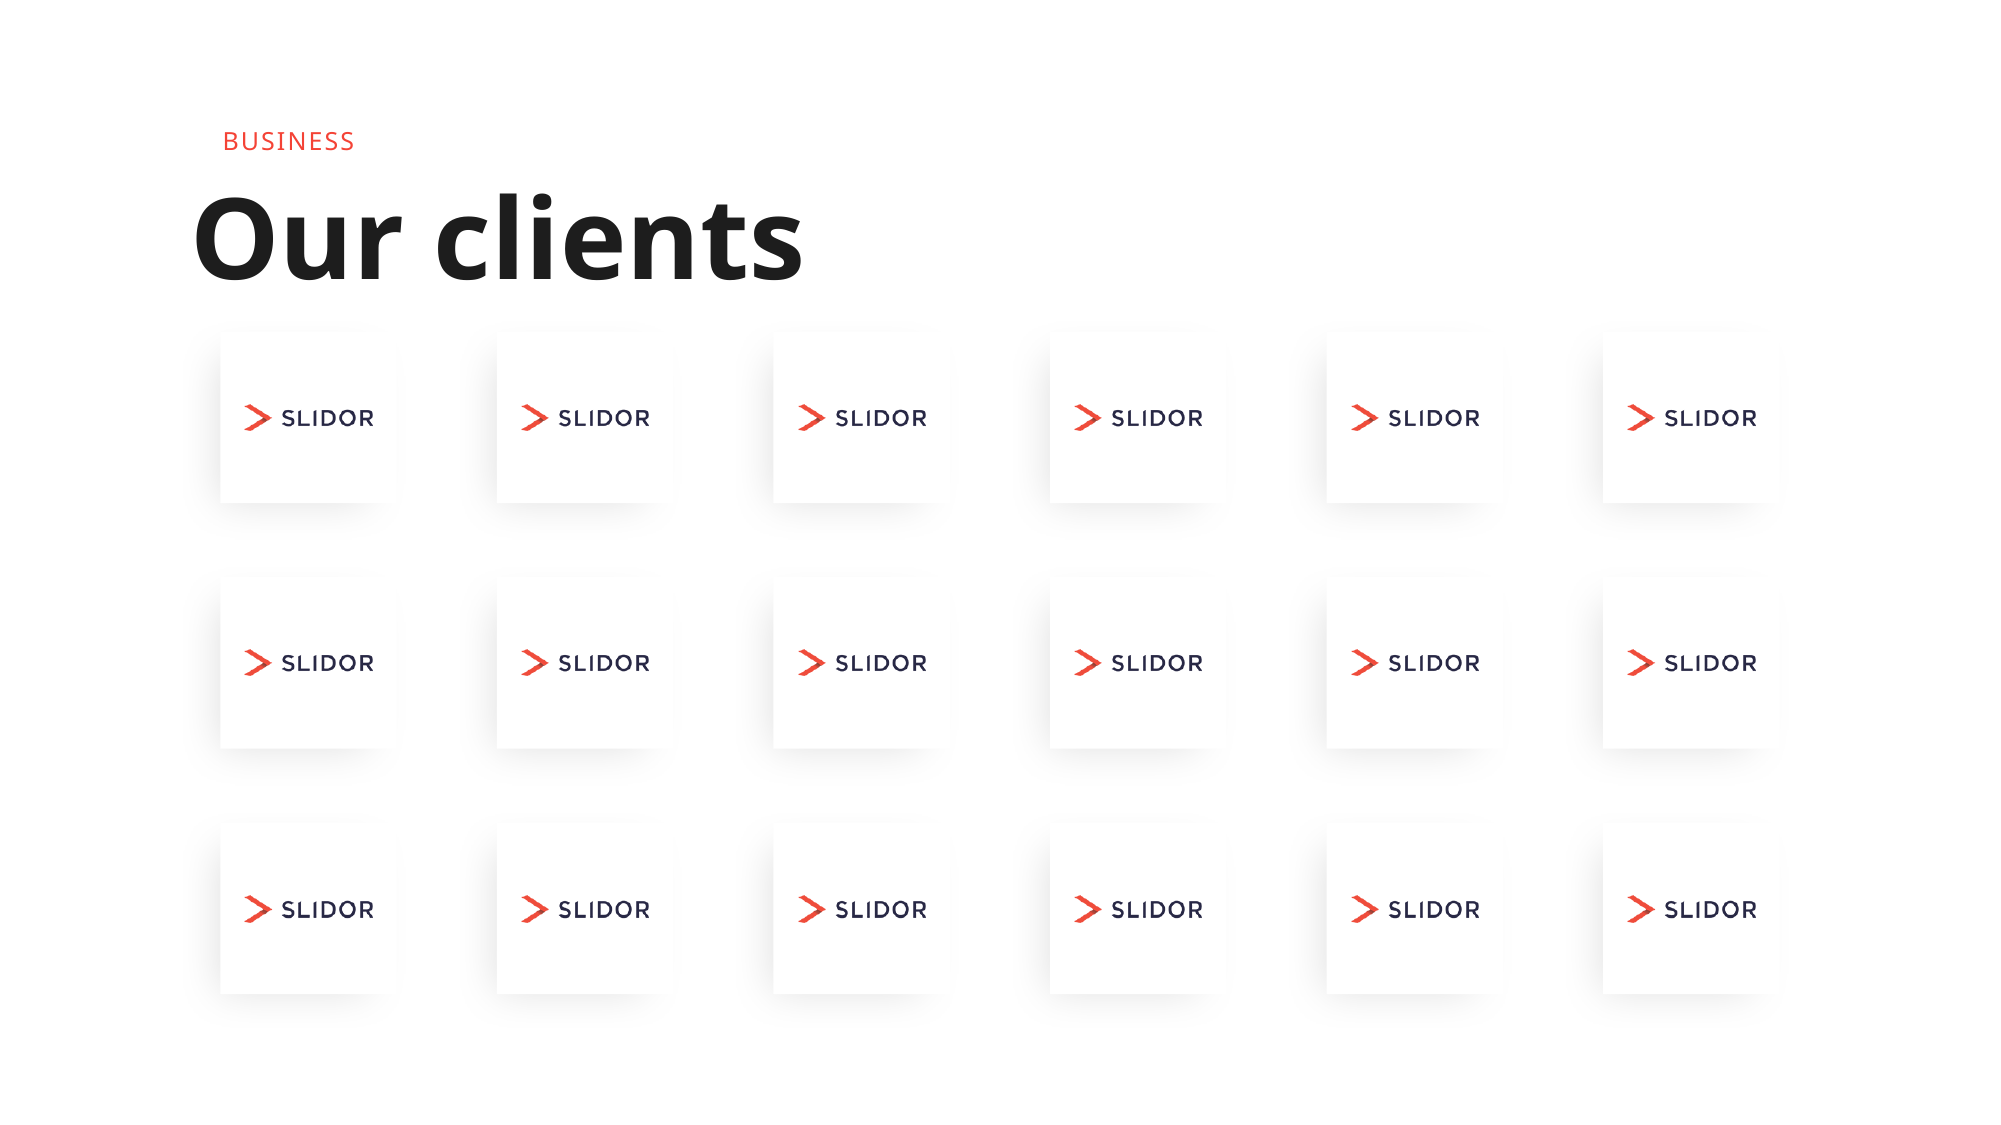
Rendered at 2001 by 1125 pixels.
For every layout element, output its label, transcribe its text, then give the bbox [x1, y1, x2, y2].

text_box [1602, 331, 1781, 504]
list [798, 404, 926, 431]
text_box [1049, 331, 1227, 504]
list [1074, 404, 1202, 431]
text_box [496, 576, 674, 750]
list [1351, 404, 1479, 431]
text_box [772, 576, 951, 750]
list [244, 404, 373, 431]
text_box [1049, 822, 1227, 995]
text_box [219, 576, 398, 750]
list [521, 404, 649, 431]
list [1351, 895, 1479, 923]
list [244, 895, 373, 923]
text_box [1326, 331, 1504, 504]
text_box [1326, 822, 1504, 995]
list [1627, 895, 1756, 923]
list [521, 895, 649, 923]
text_box [1326, 576, 1504, 750]
text_box [1049, 576, 1227, 750]
text_box [496, 822, 674, 995]
text_box [772, 822, 951, 995]
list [1074, 896, 1202, 923]
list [244, 649, 373, 676]
text_box [1602, 576, 1781, 750]
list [1627, 404, 1756, 431]
text_box [219, 331, 398, 504]
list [521, 649, 649, 676]
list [798, 896, 926, 923]
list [798, 649, 926, 676]
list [1351, 649, 1479, 676]
text_box [219, 822, 398, 995]
text_box [1602, 822, 1781, 995]
text_box [496, 331, 674, 504]
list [1627, 649, 1756, 676]
text_box Our clients [190, 192, 806, 301]
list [1074, 649, 1202, 676]
text_box BUSINESS [222, 131, 355, 156]
text_box [772, 331, 951, 504]
